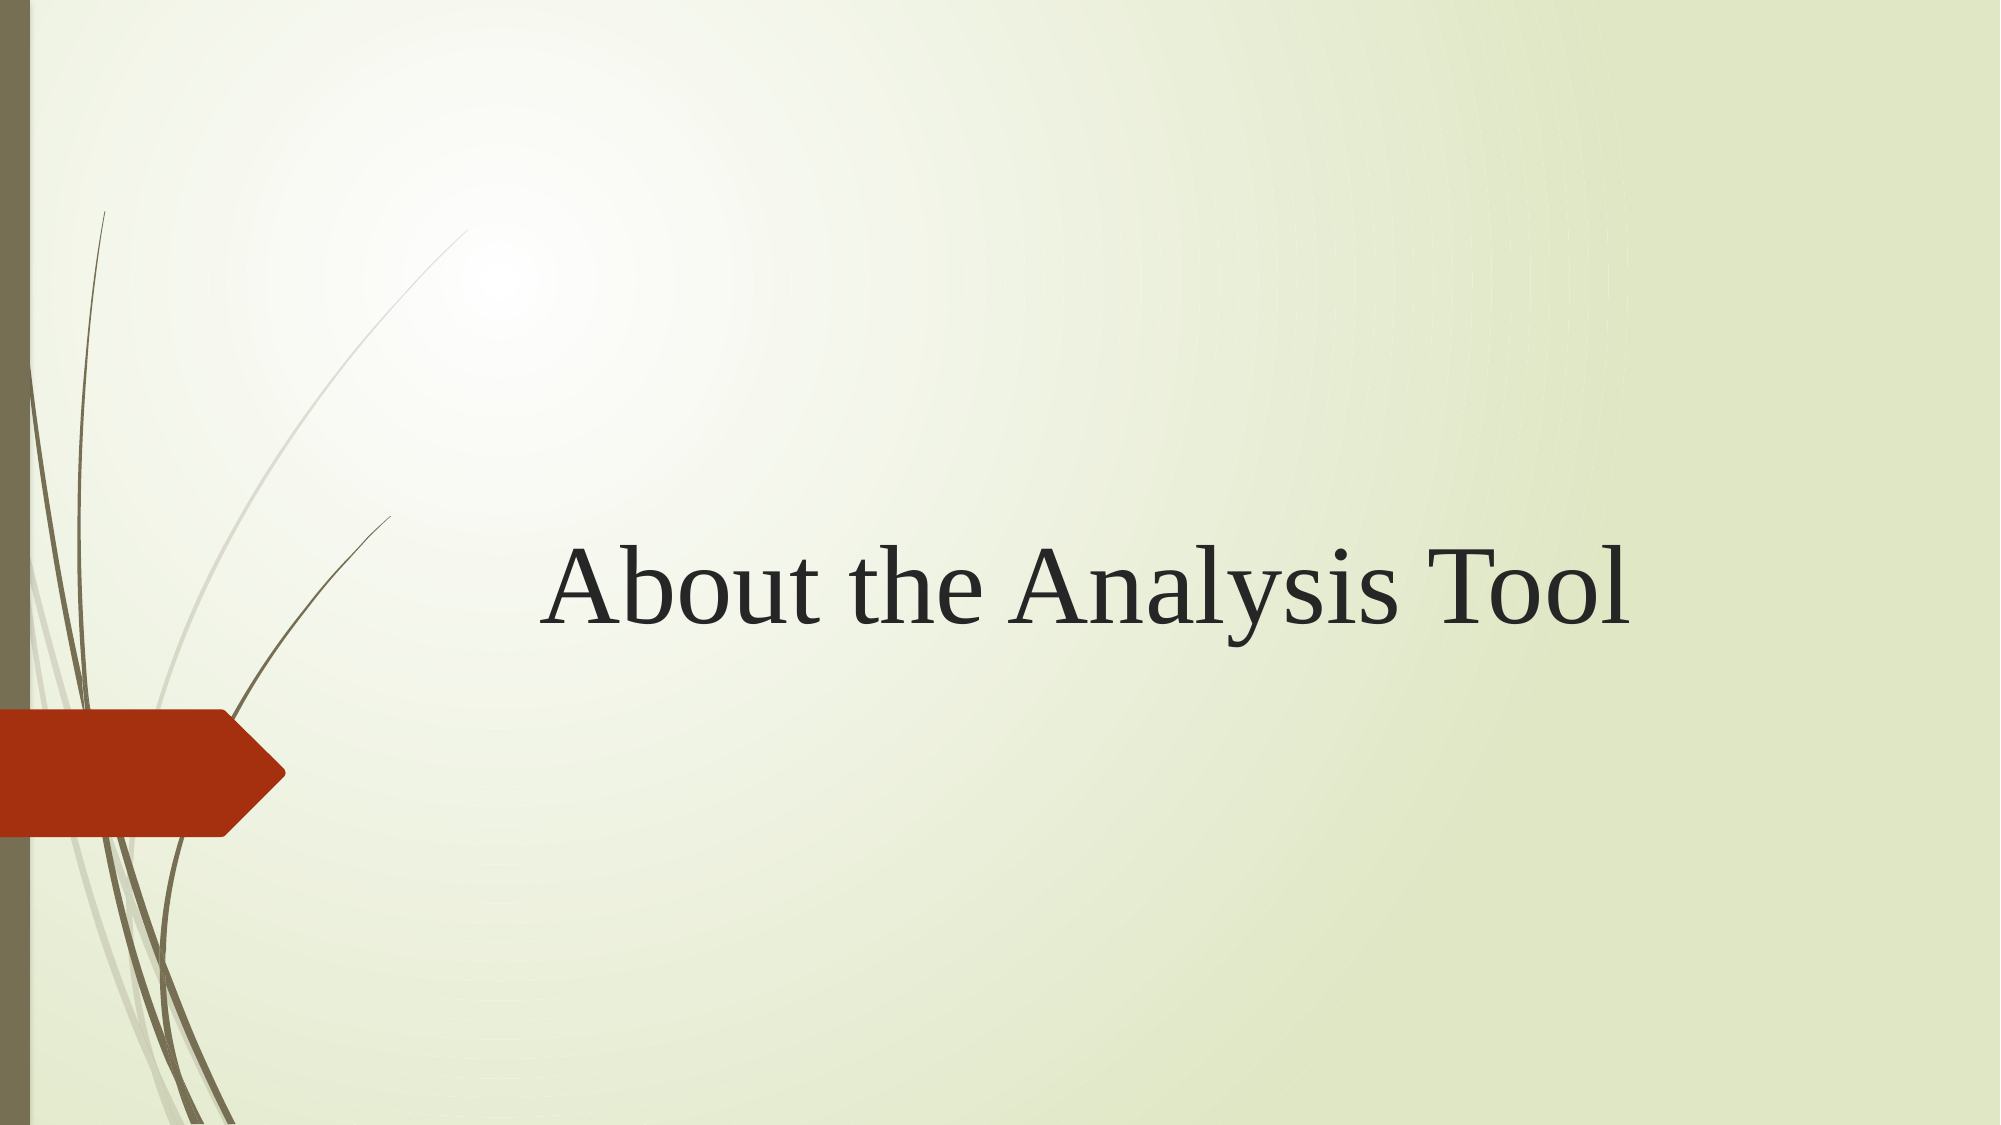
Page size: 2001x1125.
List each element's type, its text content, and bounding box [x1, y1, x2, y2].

title About the Analysis Tool [281, 282, 1890, 654]
